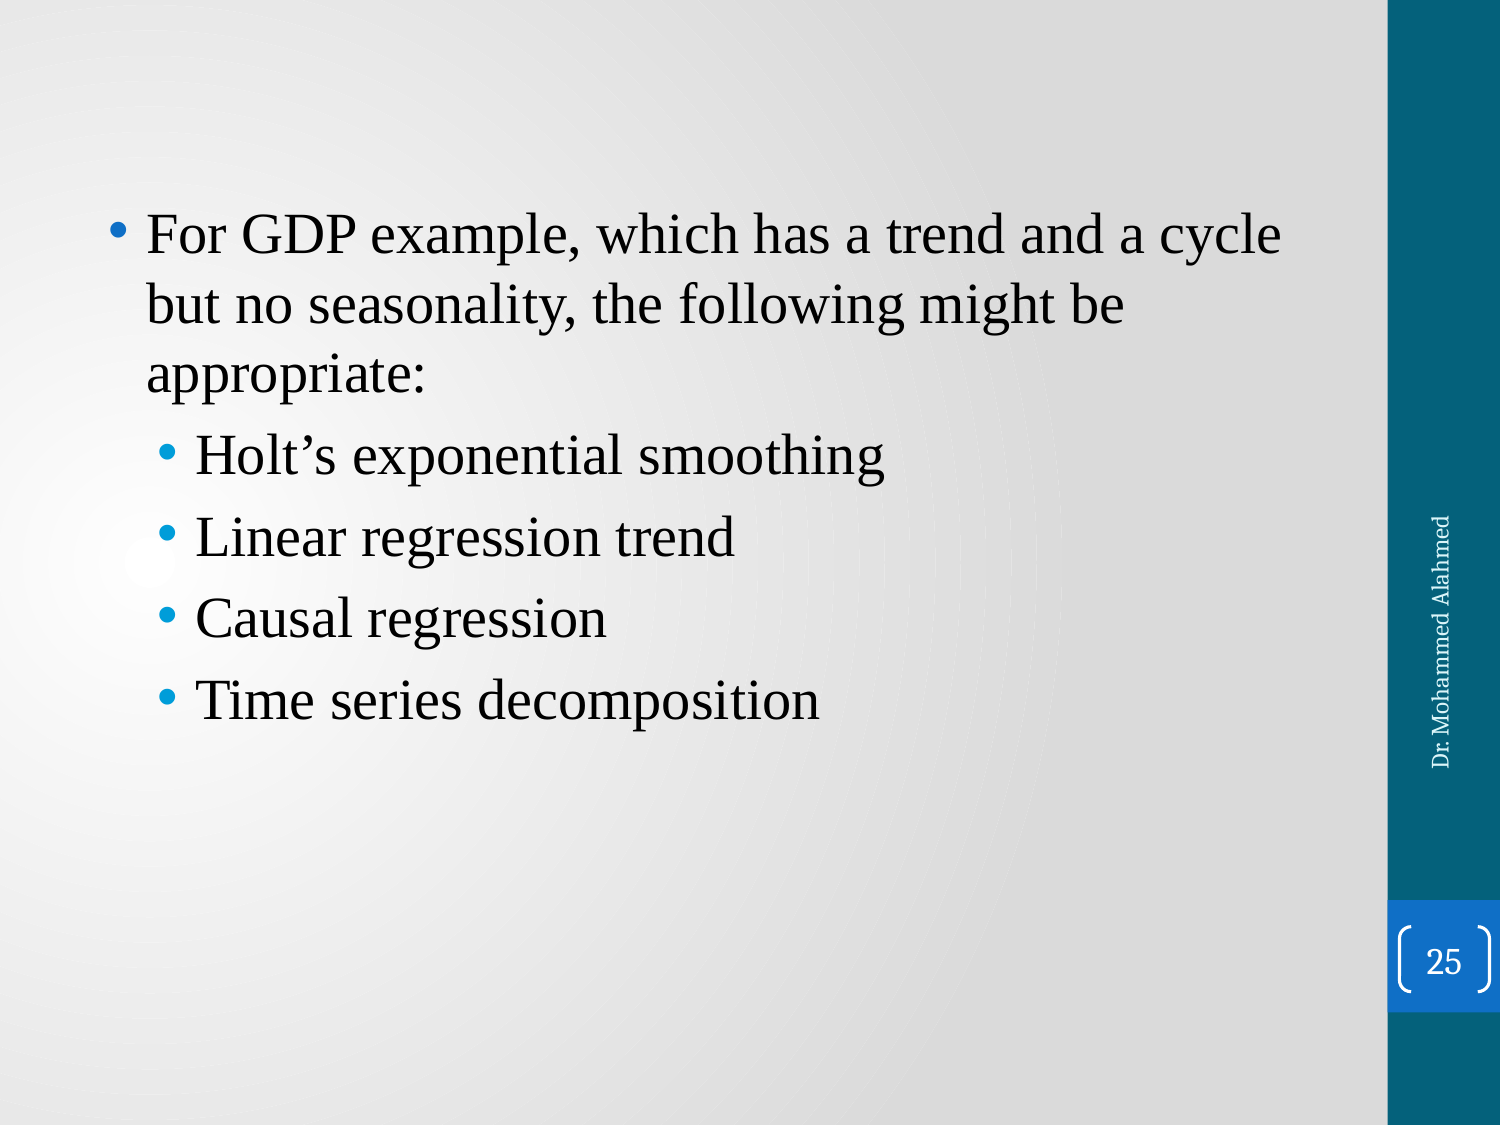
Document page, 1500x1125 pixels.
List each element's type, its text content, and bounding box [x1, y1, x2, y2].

slide_number 25 [1397, 925, 1492, 994]
footer Dr. Mohammed Alahmed [1408, 500, 1469, 889]
list For GDP example, which has a trend and a cycle but no seasonality, the following might be appropriate: Holt’s exponential smoothing Linear regression trend Causal regression Time series decomposition [75, 187, 1325, 975]
